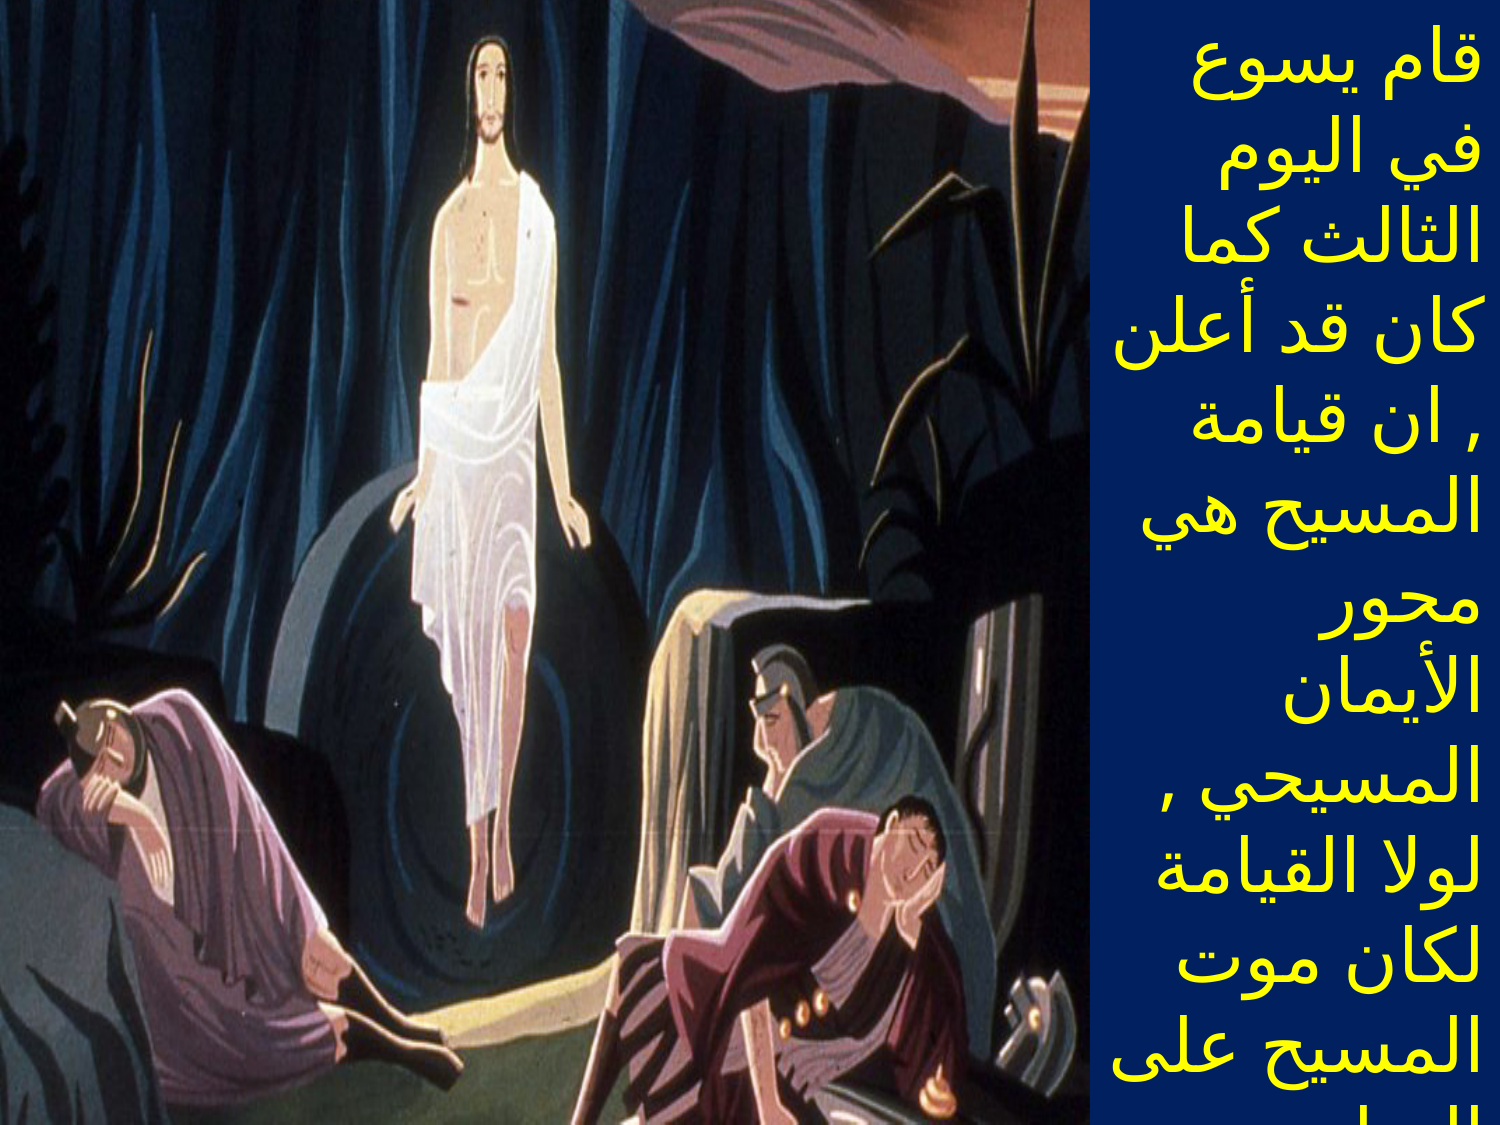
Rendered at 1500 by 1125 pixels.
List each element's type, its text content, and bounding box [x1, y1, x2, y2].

picture [0, 0, 1091, 1125]
text_box قام يسوع في اليوم الثالث كما كان قد أعلن , ان قيامة المسيح هي محور الأيمان المسيحي , لولا القيامة لكان موت المسيح على الصليب كارثة لا بل نهاية مزرية [1092, 0, 1500, 1125]
